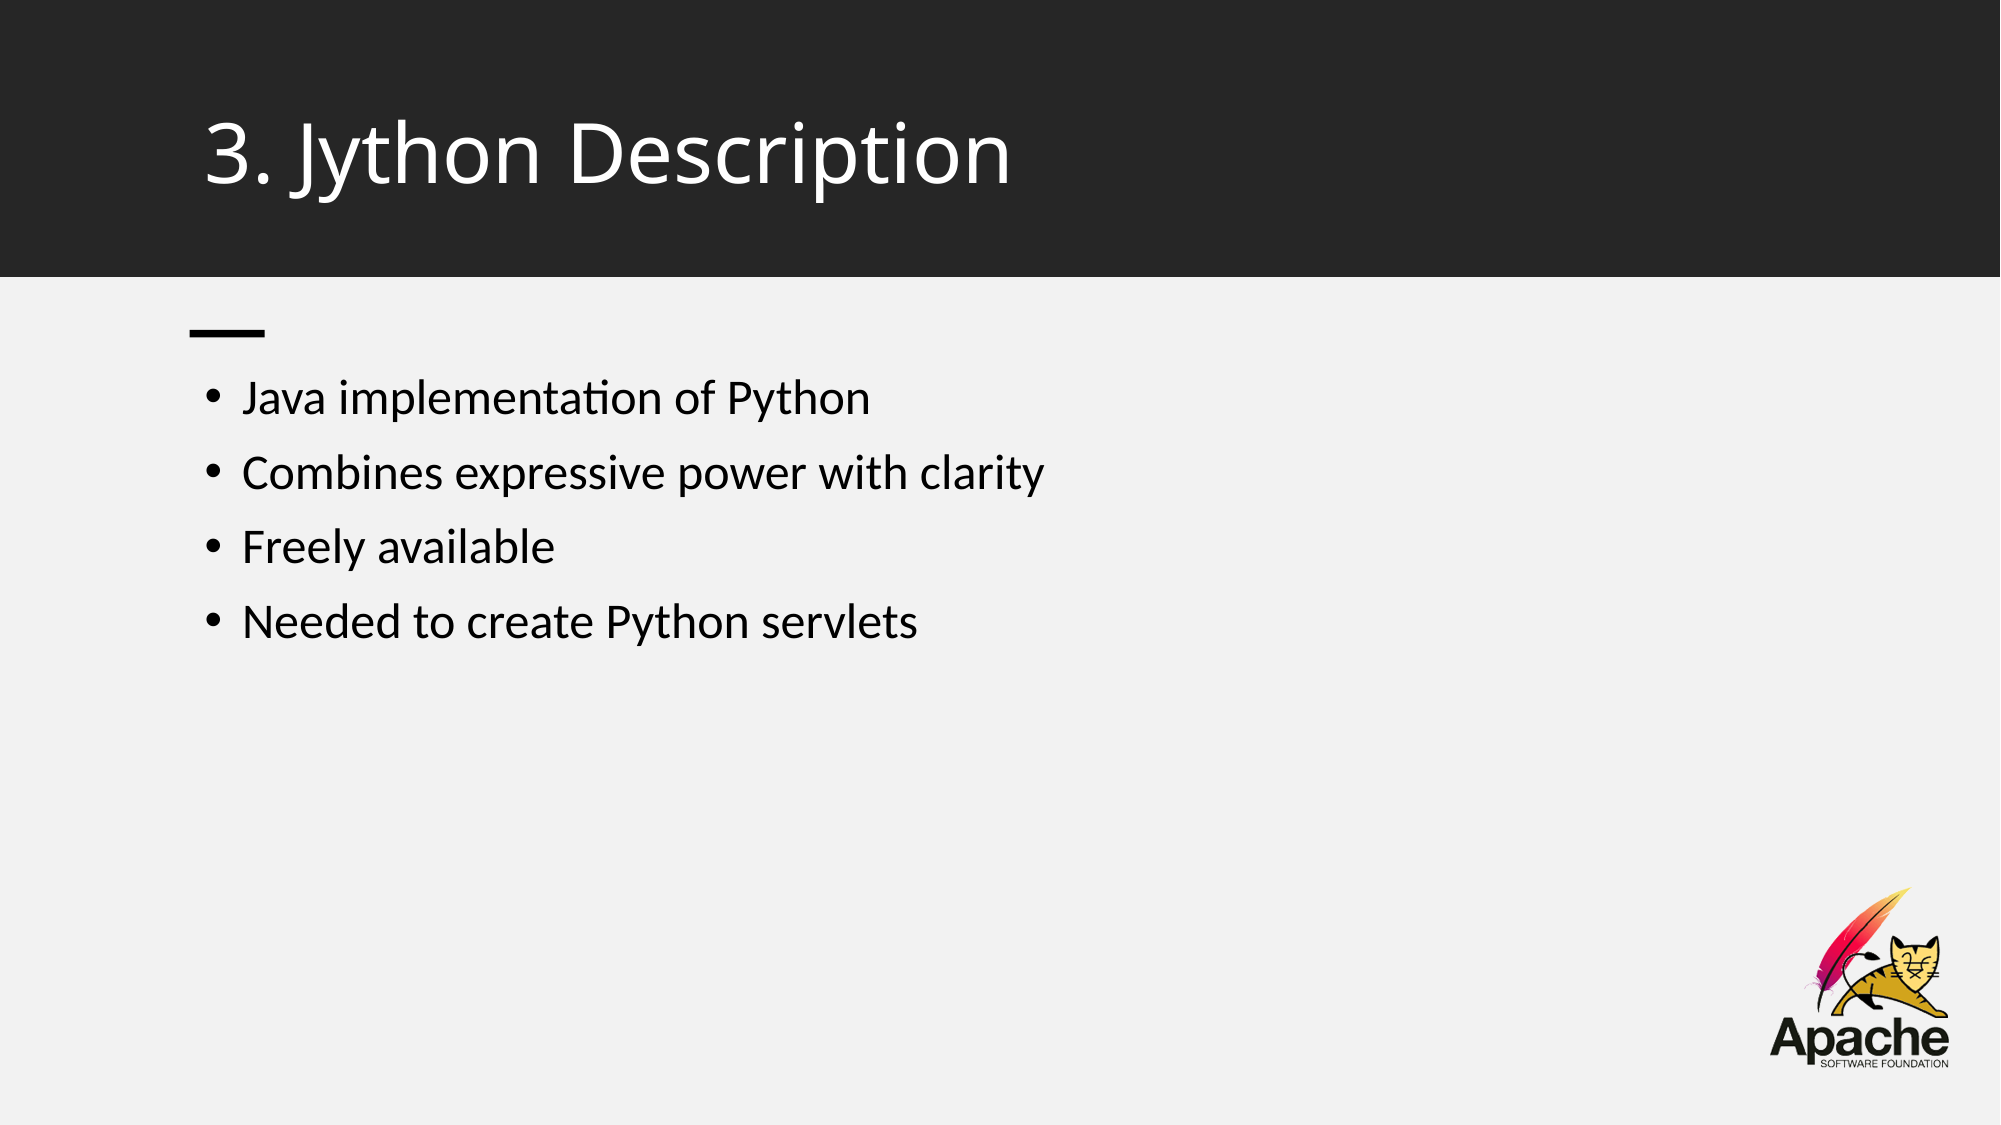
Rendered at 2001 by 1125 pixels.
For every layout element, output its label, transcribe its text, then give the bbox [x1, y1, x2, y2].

text_box [189, 329, 266, 338]
list Java implementation of Python Combines expressive power with clarity Freely available Needed to create Python servlets [189, 363, 1811, 1014]
text_box [0, 276, 2000, 1125]
text_box [0, 0, 2000, 276]
picture [1735, 861, 1987, 1113]
title 3. Jython Description [189, 104, 1812, 253]
